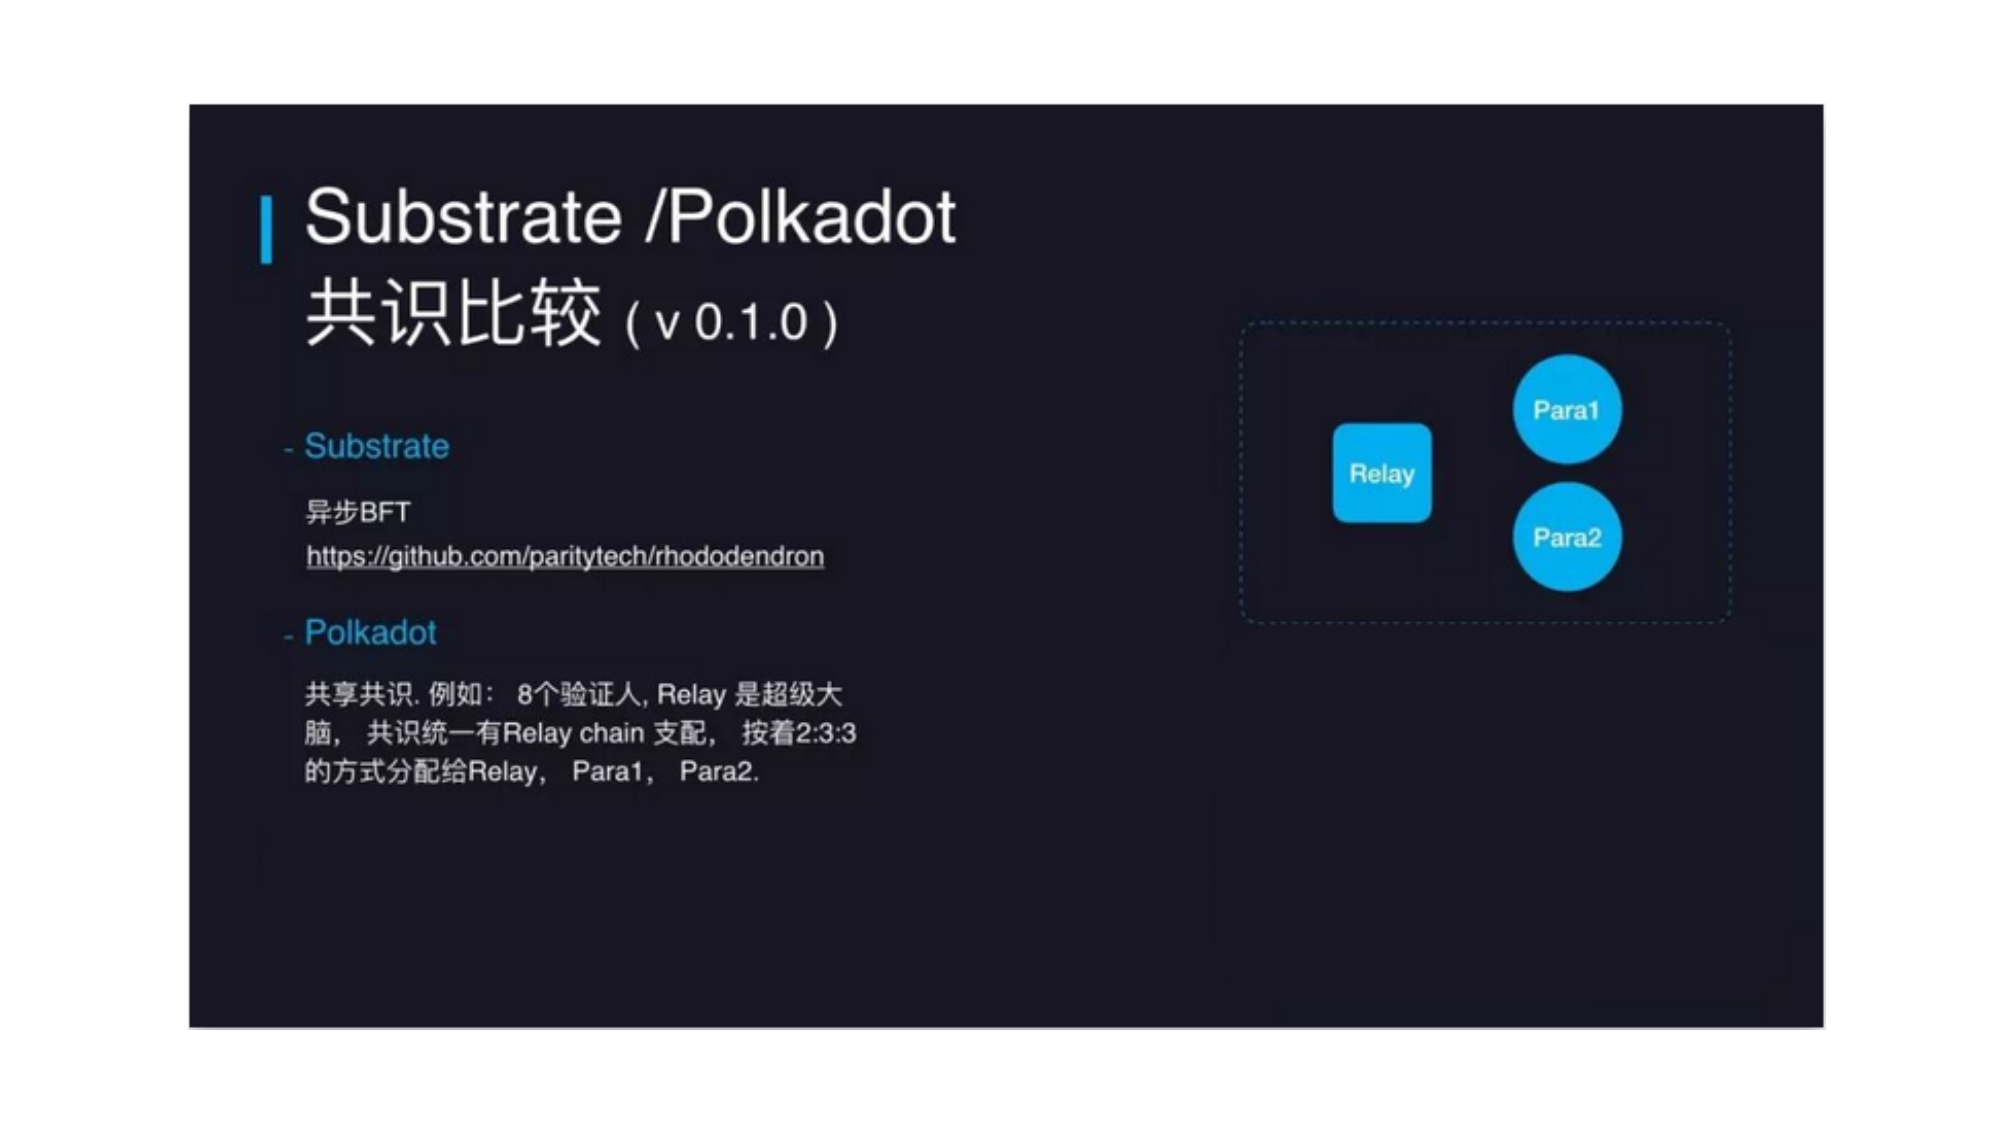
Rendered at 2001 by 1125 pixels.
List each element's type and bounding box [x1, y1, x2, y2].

text_box [188, 103, 1826, 1030]
